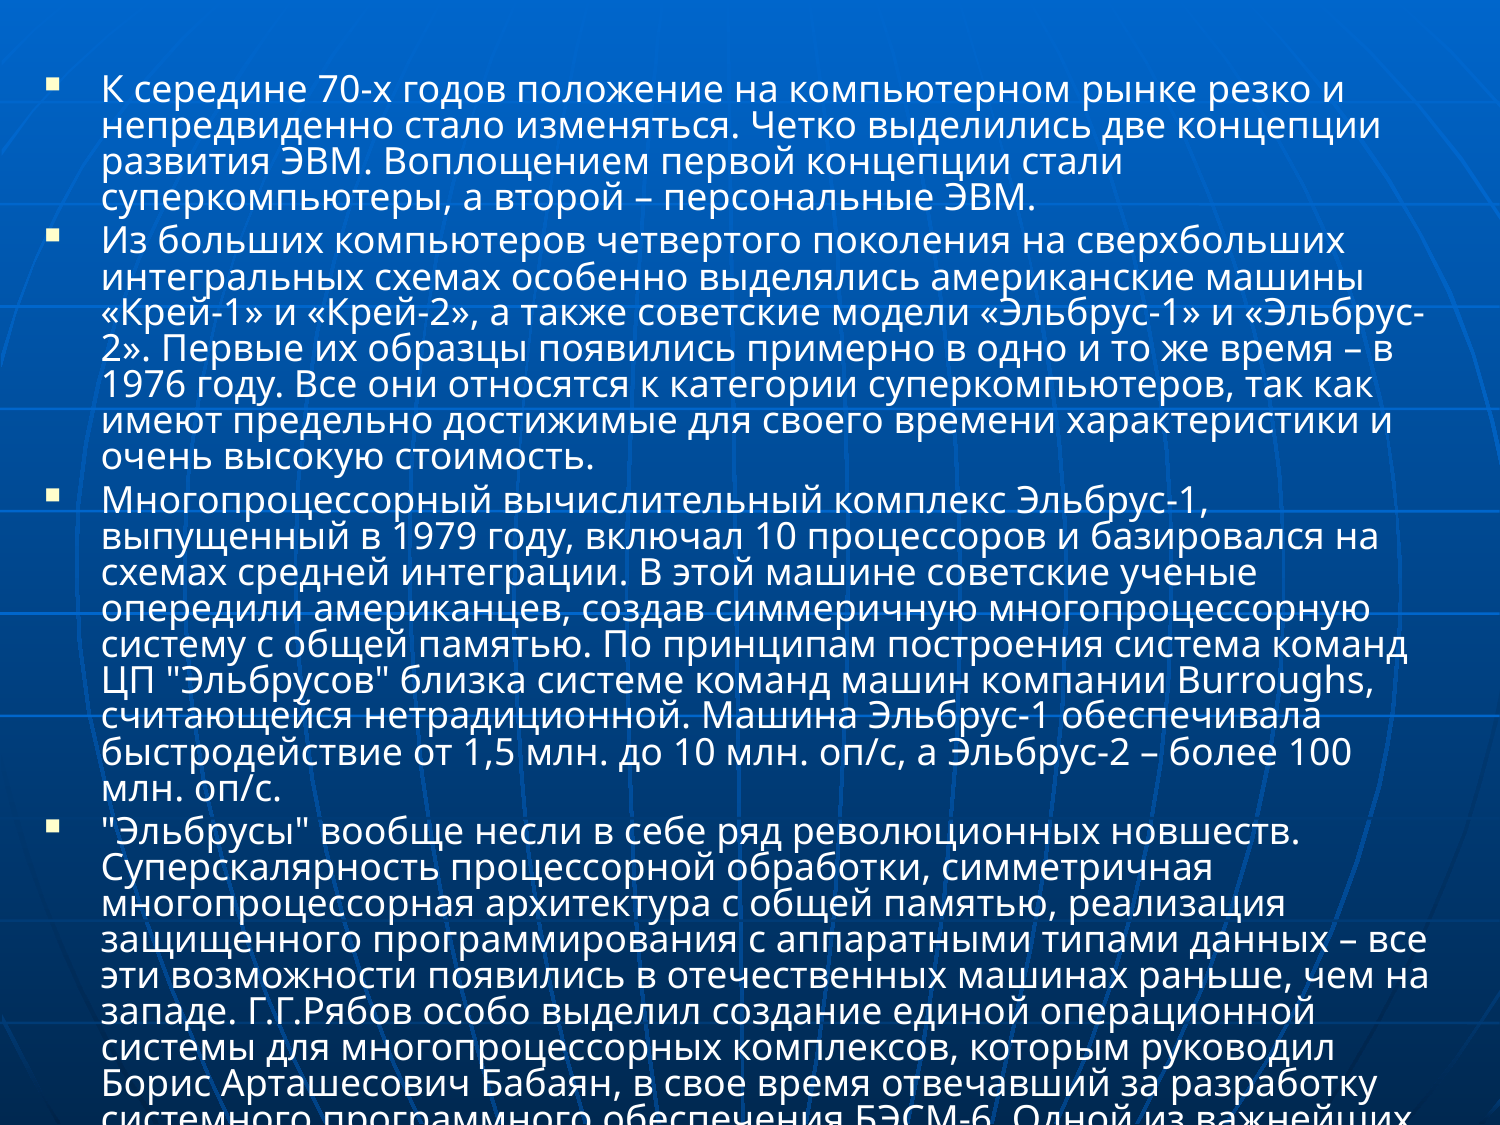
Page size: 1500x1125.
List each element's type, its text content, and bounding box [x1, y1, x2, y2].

list К середине 70-х годов положение на компьютерном рынке резко и непредвиденно стало изменяться. Четко выделились две концепции развития ЭВМ. Воплощением первой концепции стали суперкомпьютеры, а второй – персональные ЭВМ. Из больших компьютеров четвертого поколения на сверхбольших интегральных схемах особенно выделялись американские машины «Крей-1» и «Крей-2», а также советские модели «Эльбрус-1» и «Эльбрус-2». Первые их образцы появились примерно в одно и то же время – в 1976 году. Все они относятся к категории суперкомпьютеров, так как имеют предельно достижимые для своего времени характеристики и очень высокую стоимость. Многопроцессорный вычислительный комплекс Эльбрус-1, выпущенный в 1979 году, включал 10 процессоров и базировался на схемах средней интеграции. В этой машине советские ученые опередили американцев, создав симмеричную многопроцессорную систему с общей памятью. По принципам построения система команд ЦП "Эльбрусов" близка системе команд машин компании Burroughs, считающейся нетрадиционной. Машина Эльбрус-1 обеспечивала быстродействие от 1,5 млн. до 10 млн. оп/с, а Эльбрус-2 – более 100 млн. оп/с. "Эльбрусы" вообще несли в себе ряд революционных новшеств. Суперскалярность процессорной обработки, симметричная многопроцессорная архитектура с общей памятью, реализация защищенного программирования с аппаратными типами данных – все эти возможности появились в отечественных машинах раньше, чем на западе. Г.Г.Рябов особо выделил создание единой операционной системы для многопроцессорных комплексов, которым руководил Борис Арташесович Бабаян, в свое время отвечавший за разработку системного программного обеспечения БЭСМ-6. Одной из важнейших задач этой ОС было управление параллельно выполняющимися процессами и их синхронизация. [29, 66, 1460, 1125]
